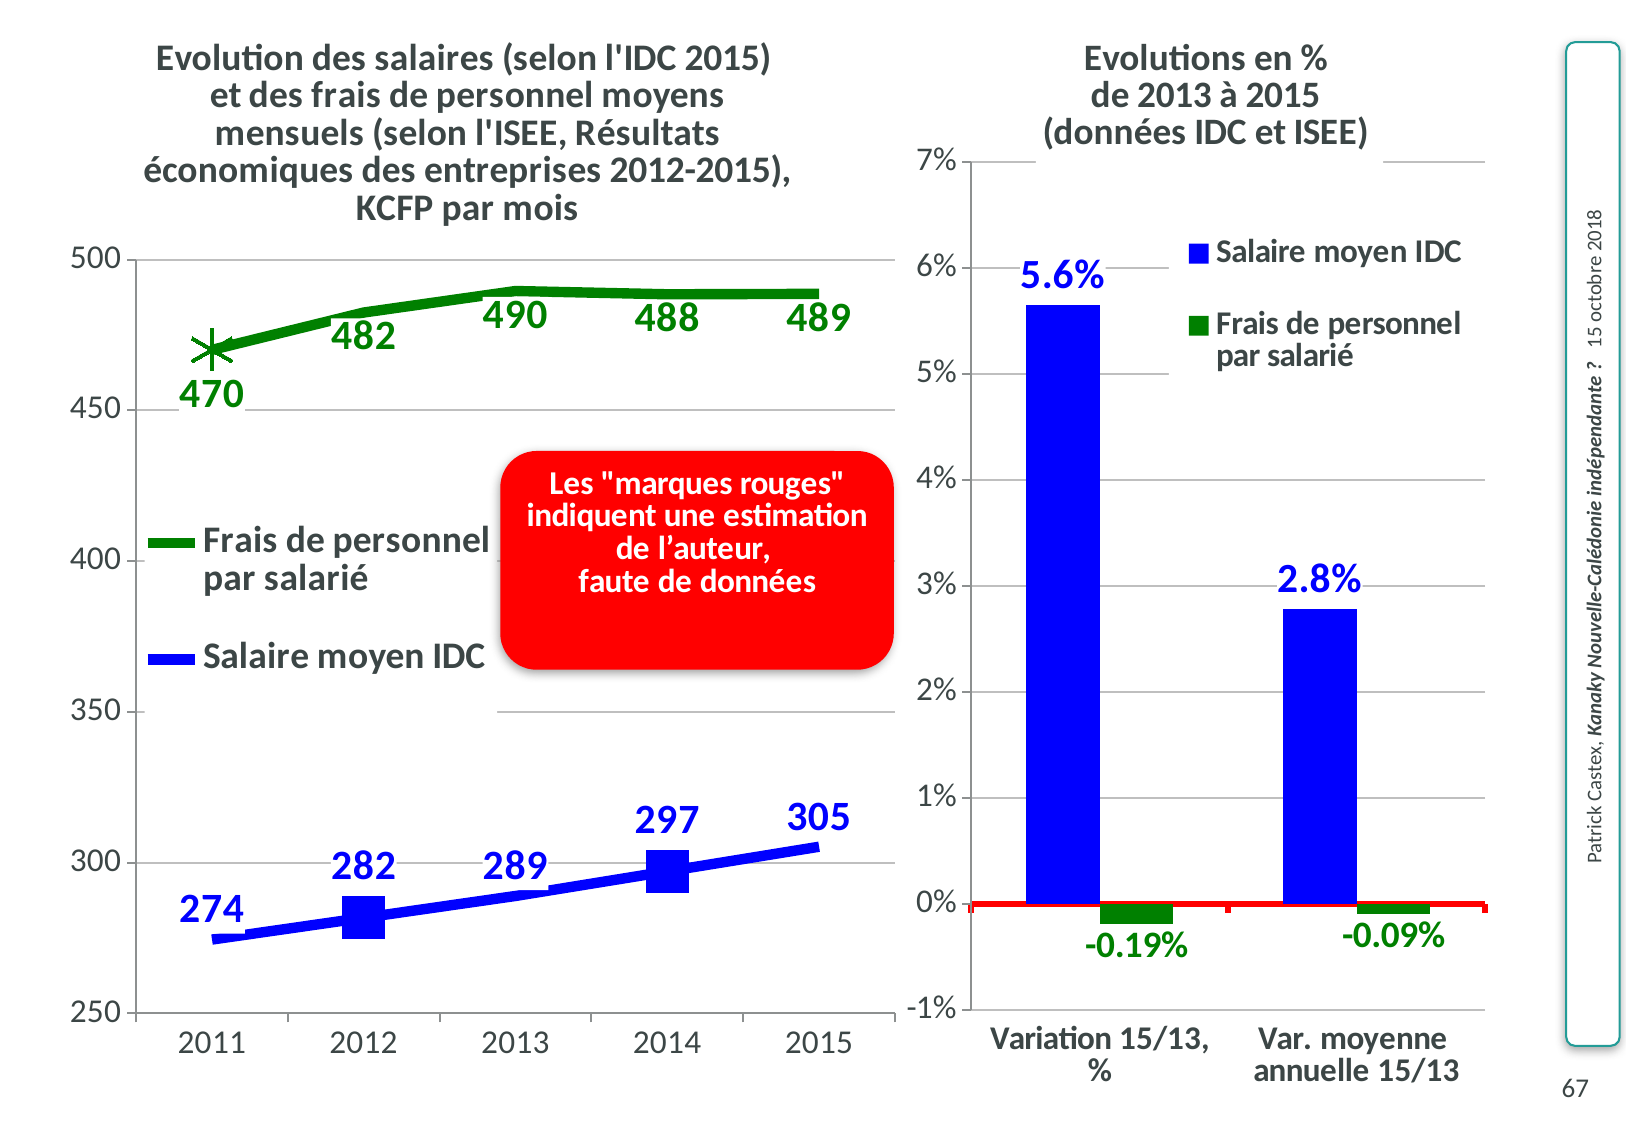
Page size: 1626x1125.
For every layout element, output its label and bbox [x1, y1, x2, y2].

chart [49, 29, 1491, 1091]
